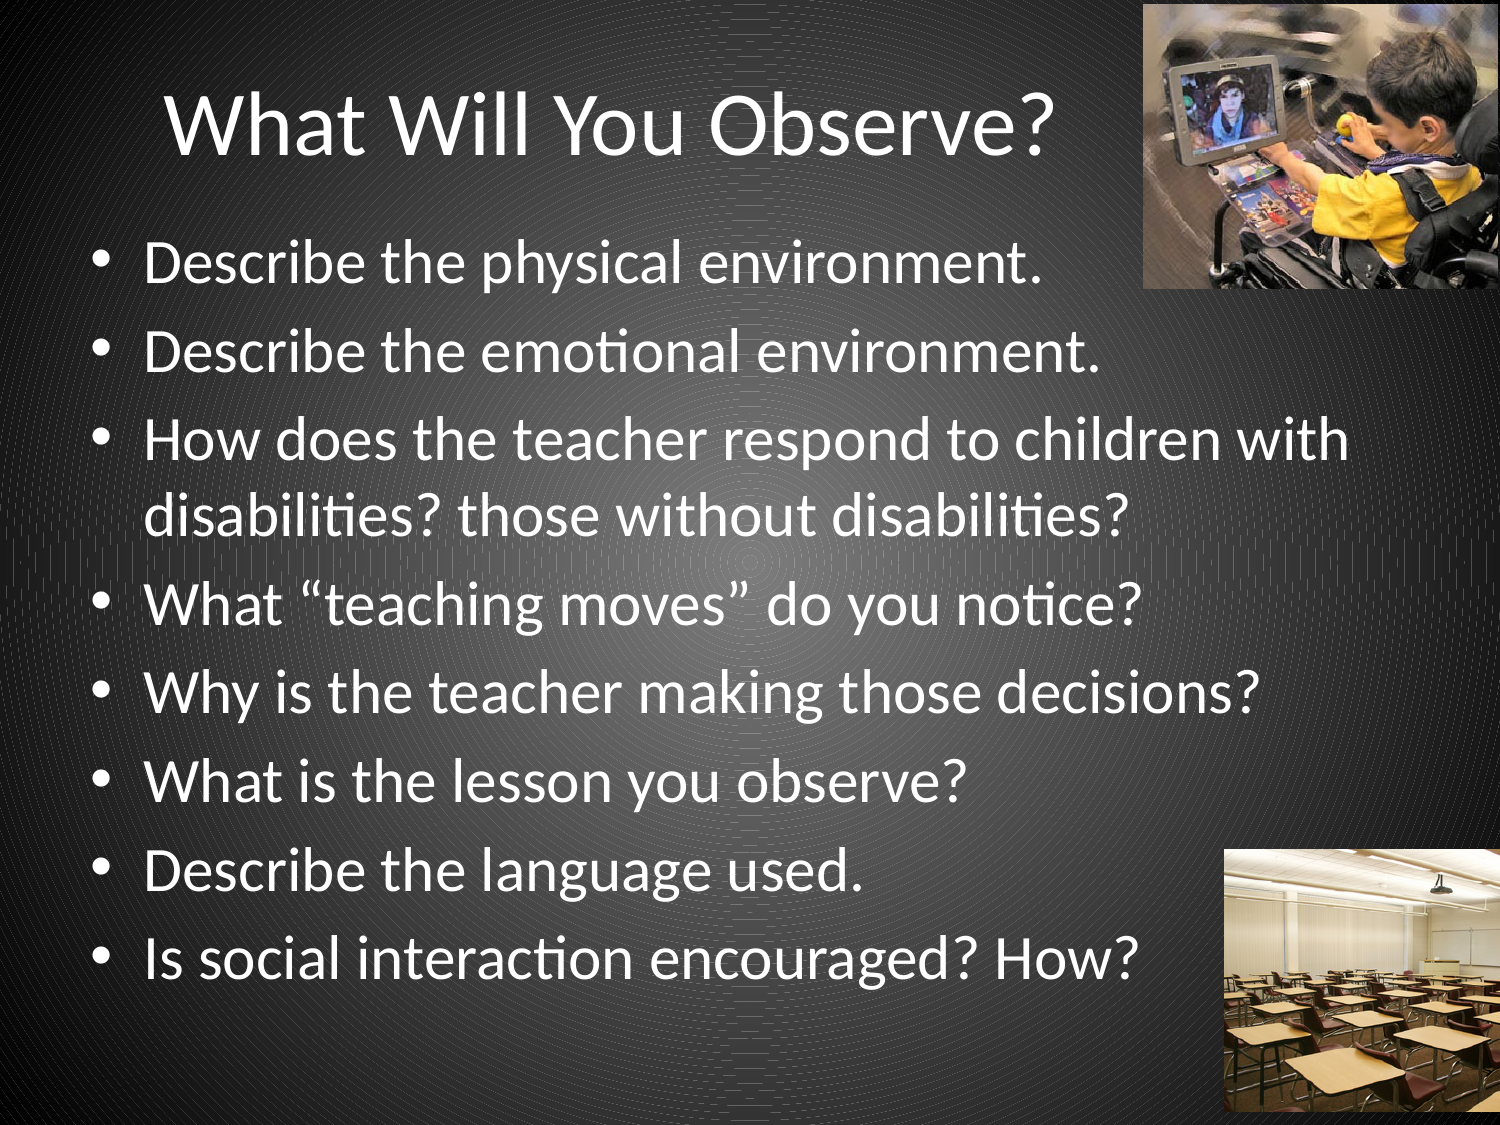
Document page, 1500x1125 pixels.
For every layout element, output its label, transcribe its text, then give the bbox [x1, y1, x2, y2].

title What Will You Observe? [0, 24, 1137, 213]
list Describe the physical environment. Describe the emotional environment. How does the teacher respond to children with disabilities? those without disabilities? What “teaching moves” do you notice? Why is the teacher making those decisions? What is the lesson you observe? Describe the language used. Is social interaction encouraged? How? [75, 212, 1425, 1005]
picture [1223, 849, 1500, 1112]
picture [1142, 3, 1498, 289]
